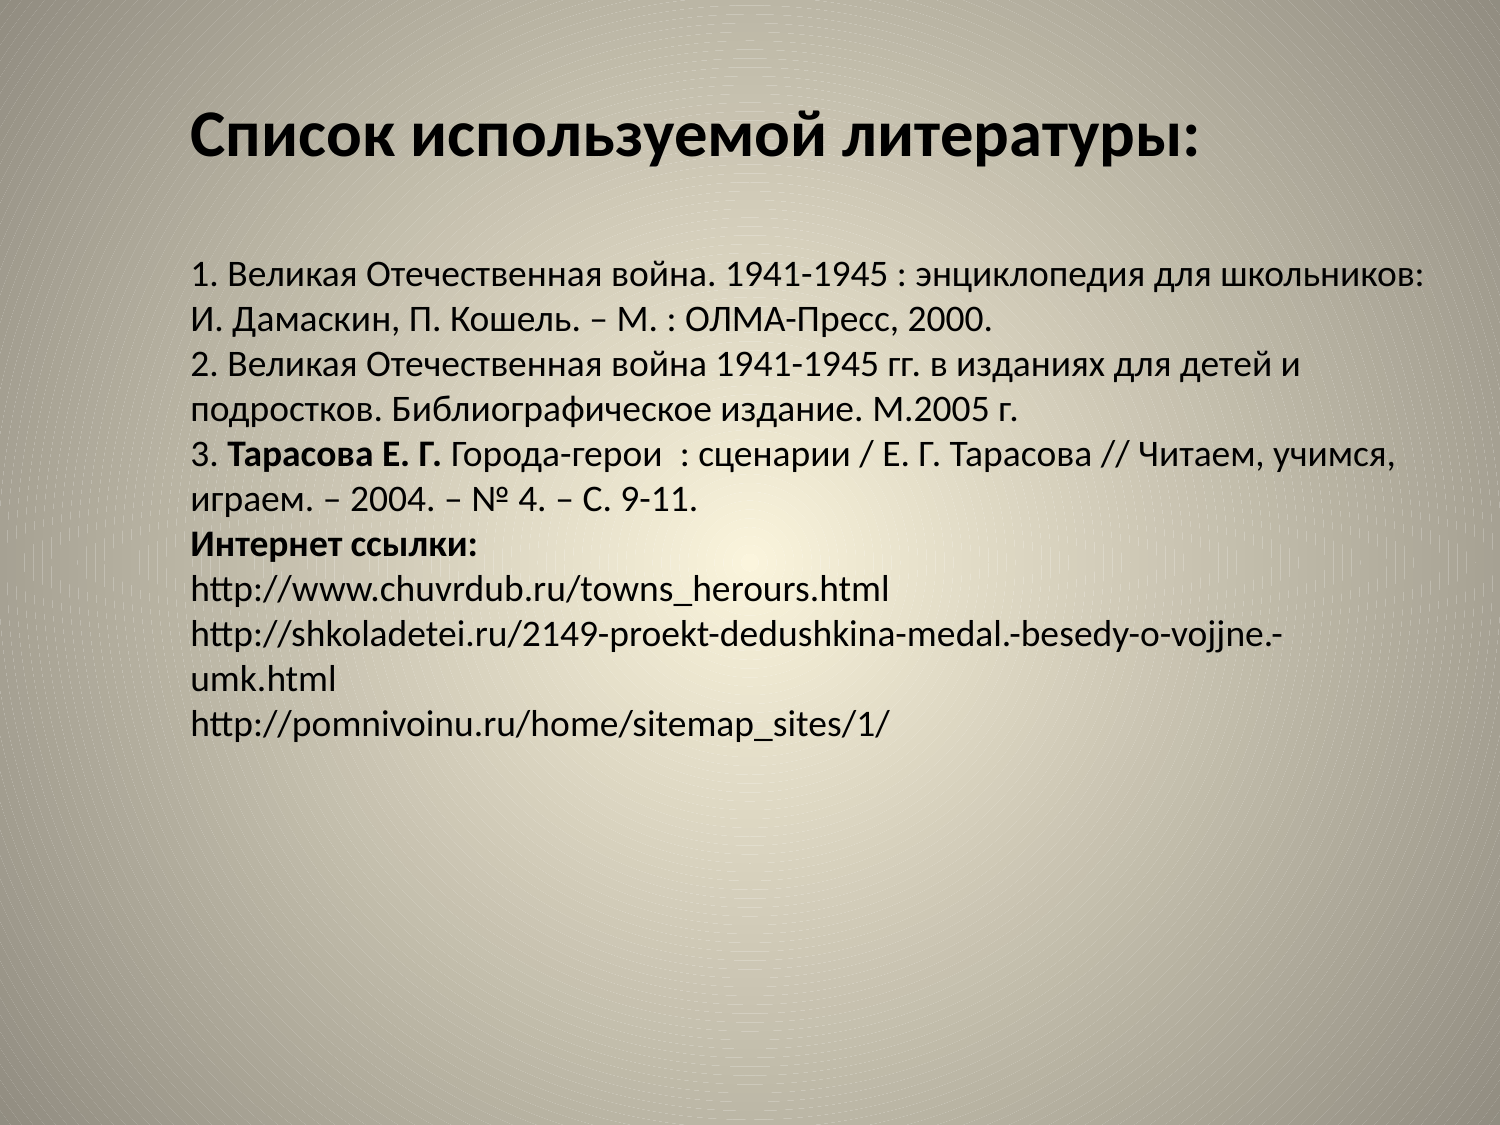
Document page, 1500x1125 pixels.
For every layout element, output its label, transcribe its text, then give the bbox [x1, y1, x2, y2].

text_box Список используемой литературы: 1. Великая Отечественная война. 1941-1945 : энциклопедия для школьников: И. Дамаскин, П. Кошель. – М. : ОЛМА-Пресс, 2000. 2. Великая Отечественная война 1941-1945 гг. в изданиях для детей и подростков. Библиографическое издание. М.2005 г. 3. Тарасова Е. Г. Города-герои : сценарии / Е. Г. Тарасова // Читаем, учимся, играем. – 2004. – № 4. – С. 9-11. Интернет ссылки: http://www.chuvrdub.ru/towns_herours.html http://shkoladetei.ru/2149-proekt-dedushkina-medal.-besedy-o-vojjne.-umk.html http://pomnivoinu.ru/home/sitemap_sites/1/ [175, 81, 1442, 932]
